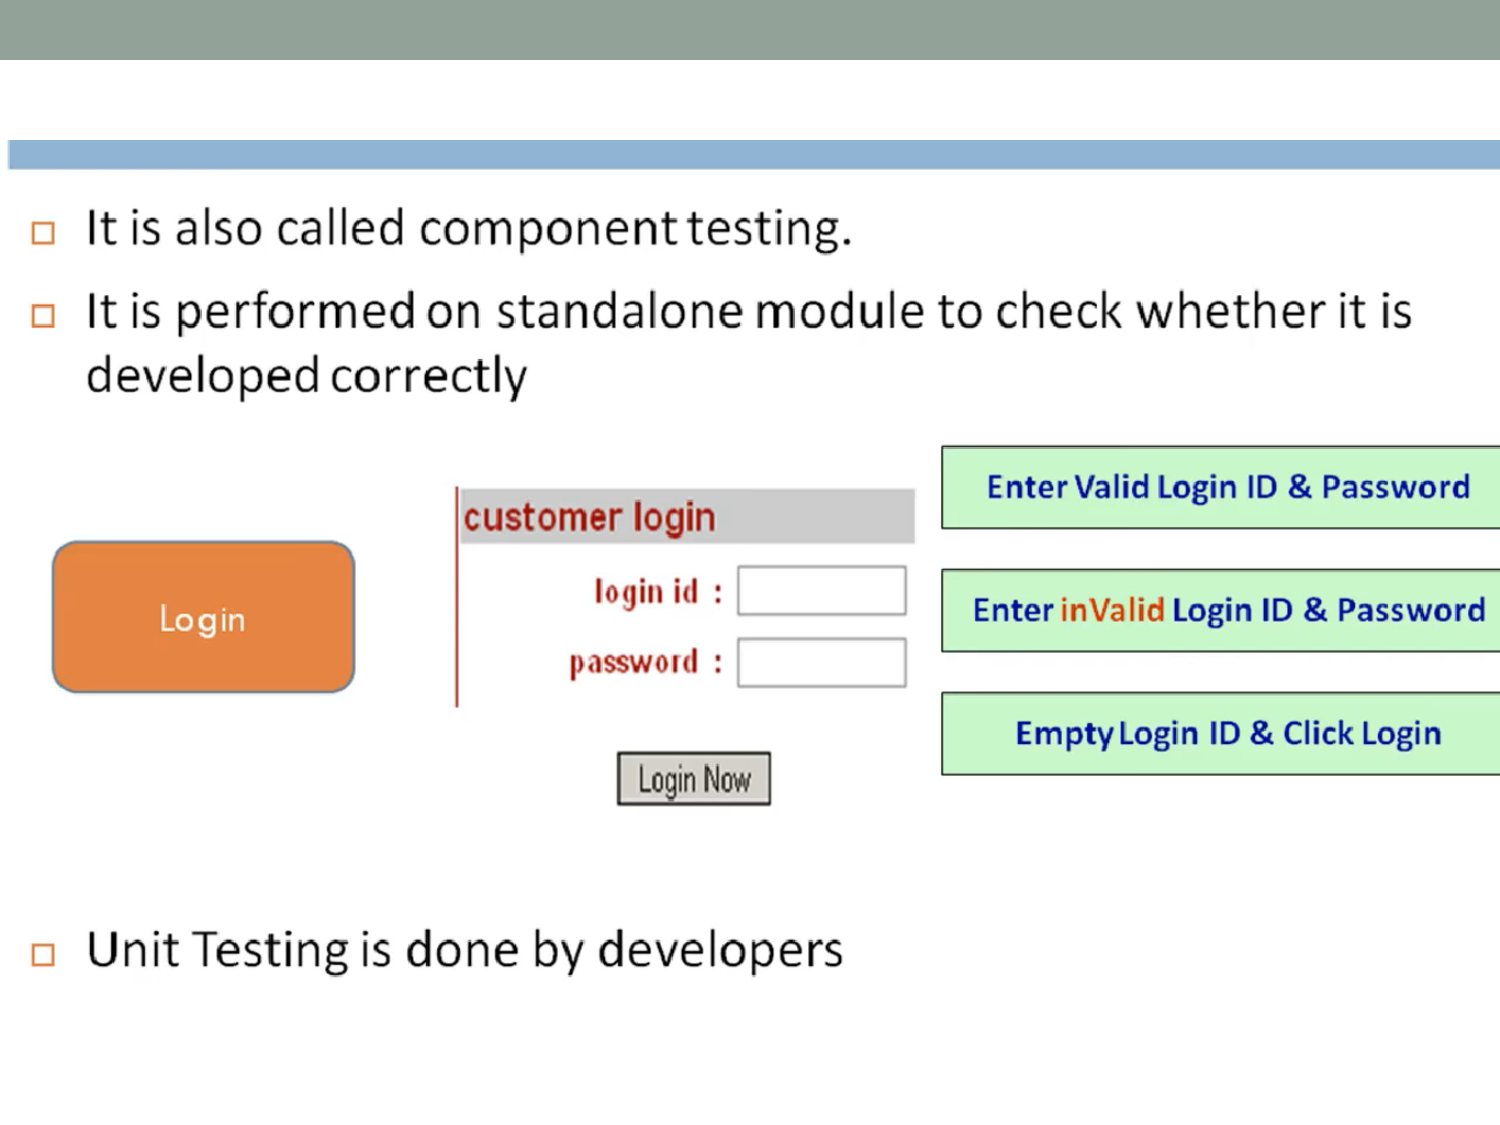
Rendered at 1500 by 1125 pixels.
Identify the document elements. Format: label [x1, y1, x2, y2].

picture [0, 140, 1500, 985]
